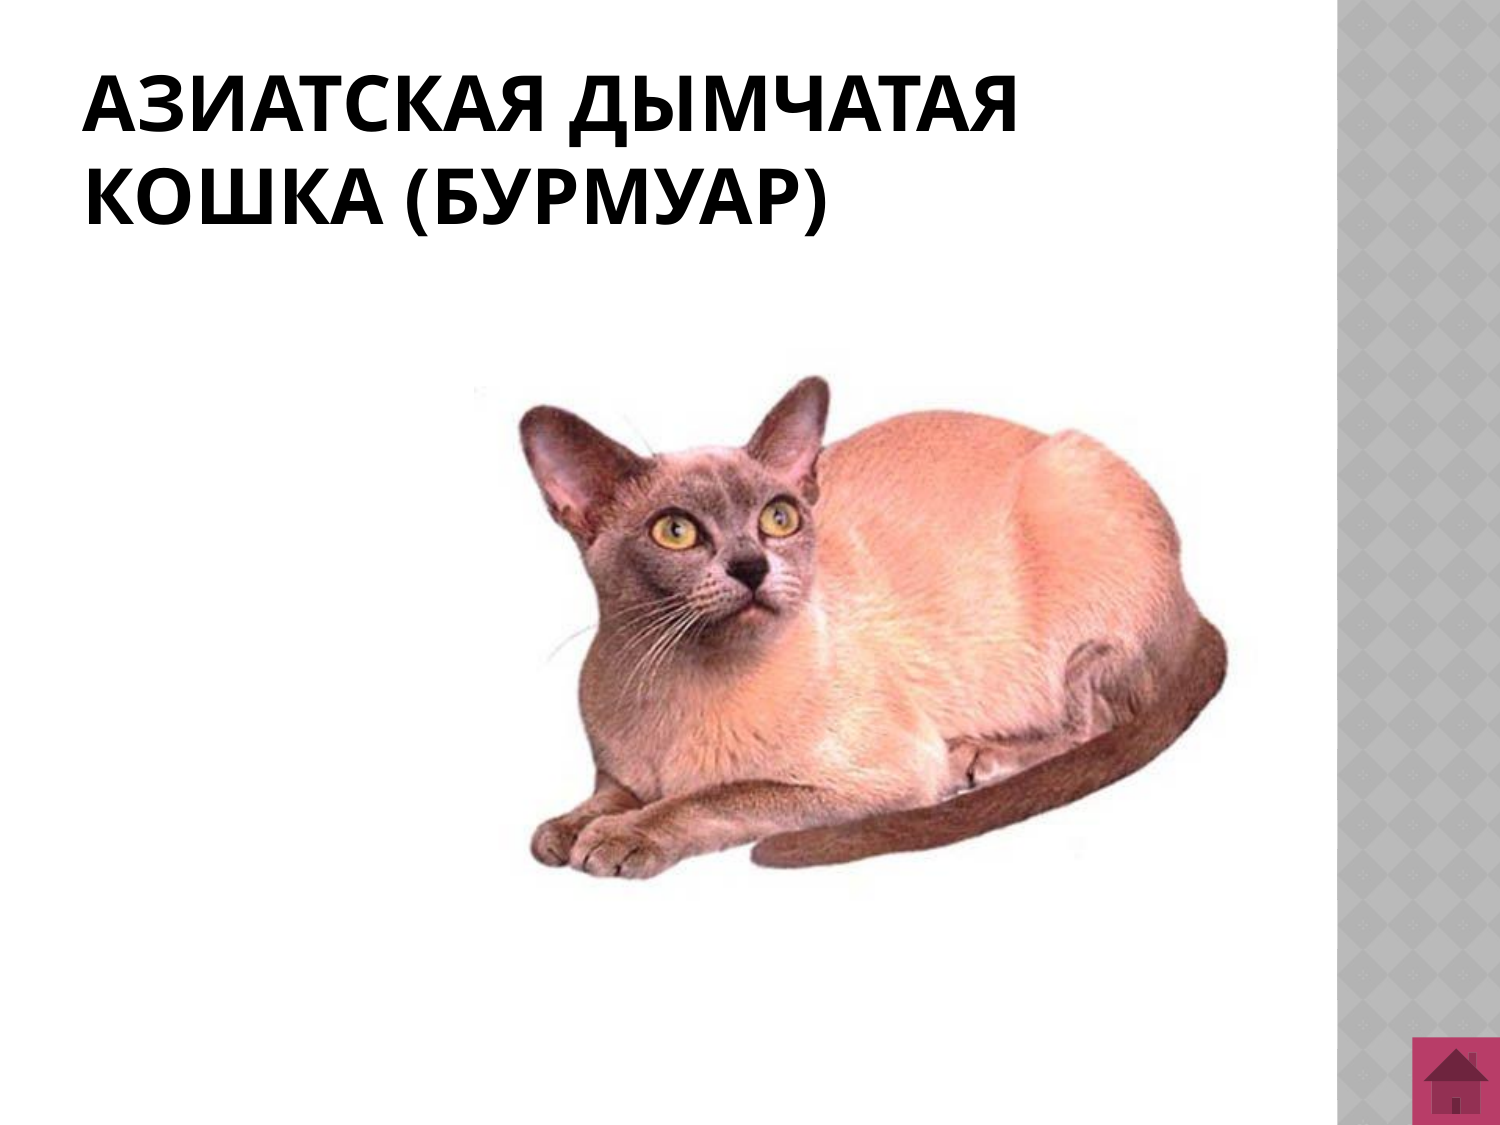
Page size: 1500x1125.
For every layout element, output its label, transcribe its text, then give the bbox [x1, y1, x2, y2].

text_box [1412, 1037, 1500, 1125]
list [474, 324, 1259, 923]
title Азиатская дымчатая кошка (бурмуар) [75, 52, 1263, 240]
